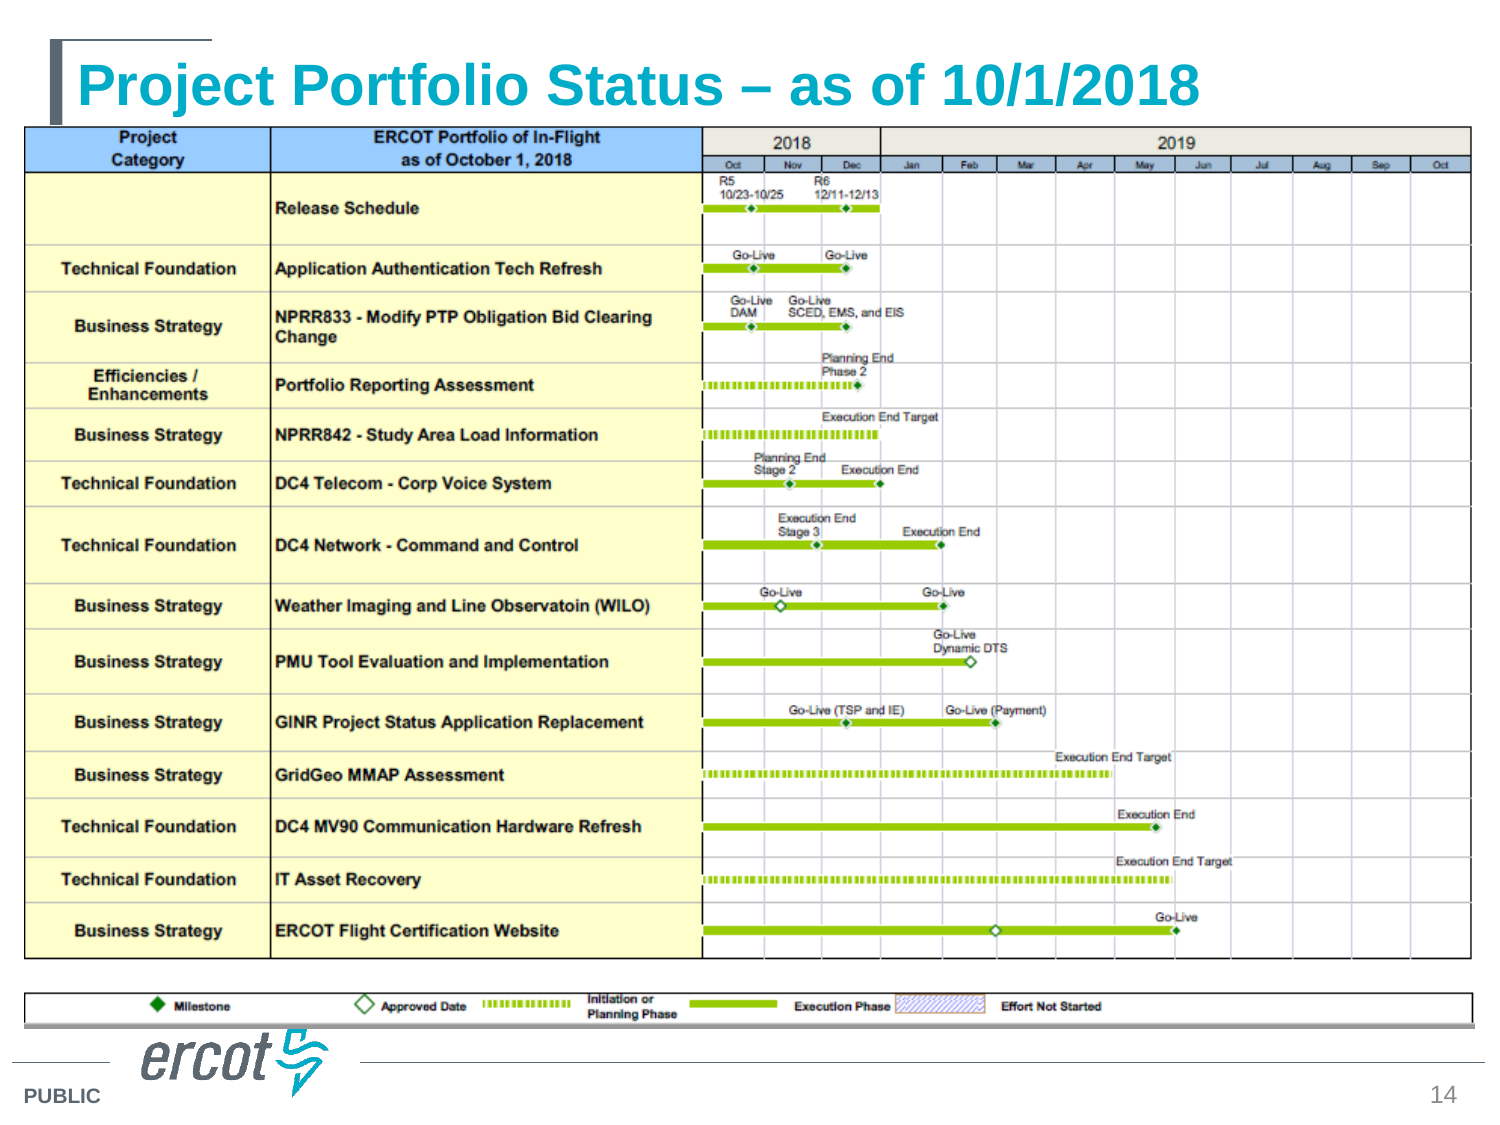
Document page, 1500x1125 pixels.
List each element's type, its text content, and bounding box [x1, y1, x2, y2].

slide_number 14 [1412, 1076, 1475, 1112]
picture [24, 125, 1476, 1100]
title Project Portfolio Status – as of 10/1/2018 [62, 39, 1263, 124]
